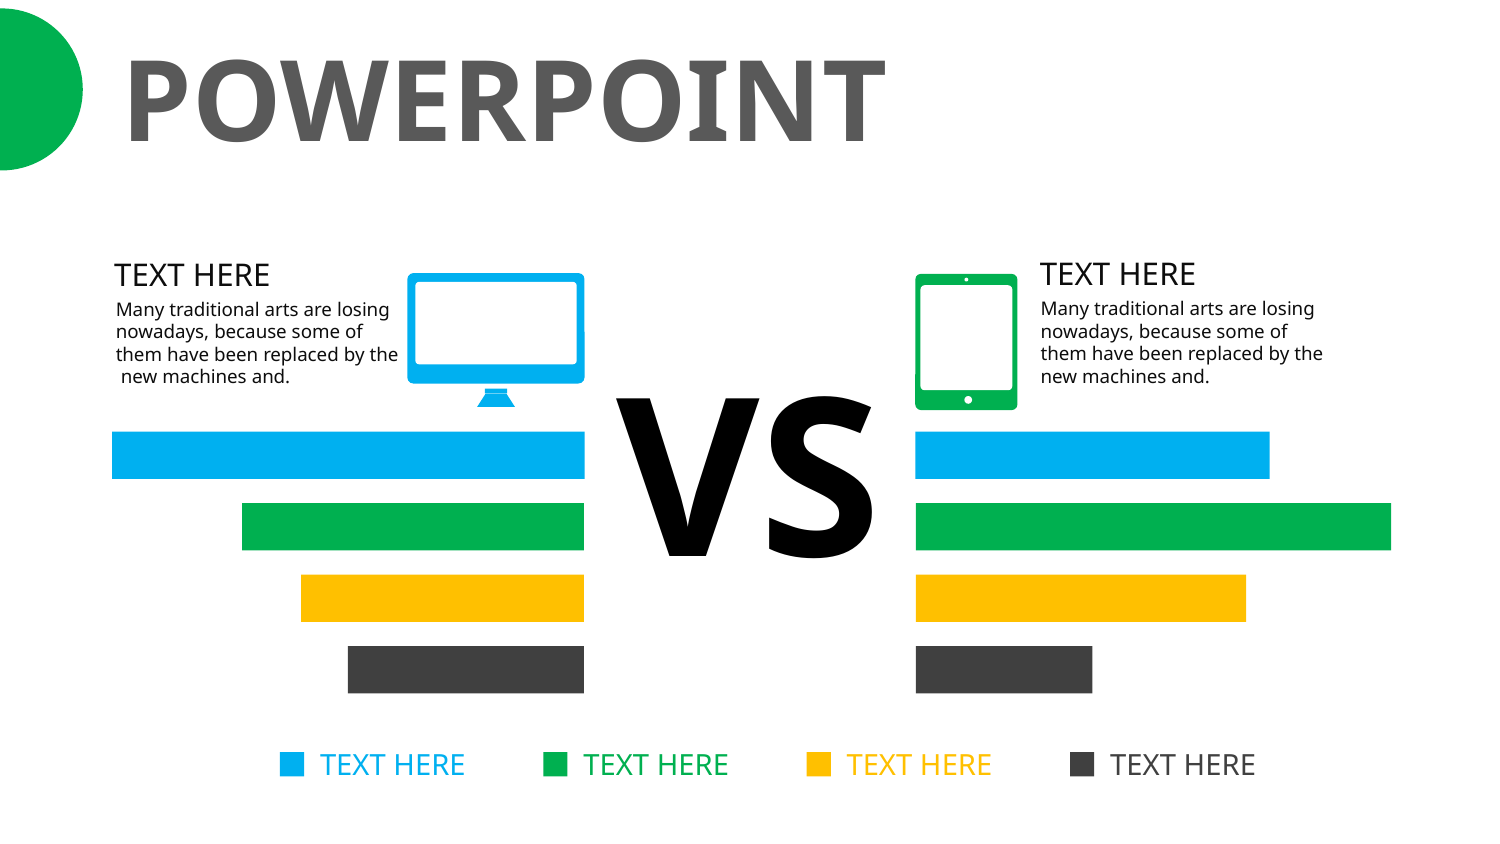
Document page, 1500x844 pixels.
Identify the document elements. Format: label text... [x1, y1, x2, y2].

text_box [543, 738, 749, 790]
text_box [1020, 246, 1344, 396]
text_box POWERPOINT [106, 21, 903, 171]
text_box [1069, 738, 1276, 790]
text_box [407, 272, 585, 408]
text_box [279, 738, 486, 790]
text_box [915, 273, 1018, 411]
text_box TEXT HERE [99, 247, 286, 300]
text_box VS [601, 328, 897, 609]
text_box [0, 6, 85, 173]
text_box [806, 738, 1012, 790]
text_box [914, 644, 1095, 696]
text_box Many traditional arts are losing nowadays, because some of them have been replaced by the new machines and. [100, 289, 402, 395]
text_box [914, 501, 1393, 552]
text_box [913, 430, 1272, 481]
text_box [111, 431, 585, 694]
text_box [914, 573, 1248, 624]
